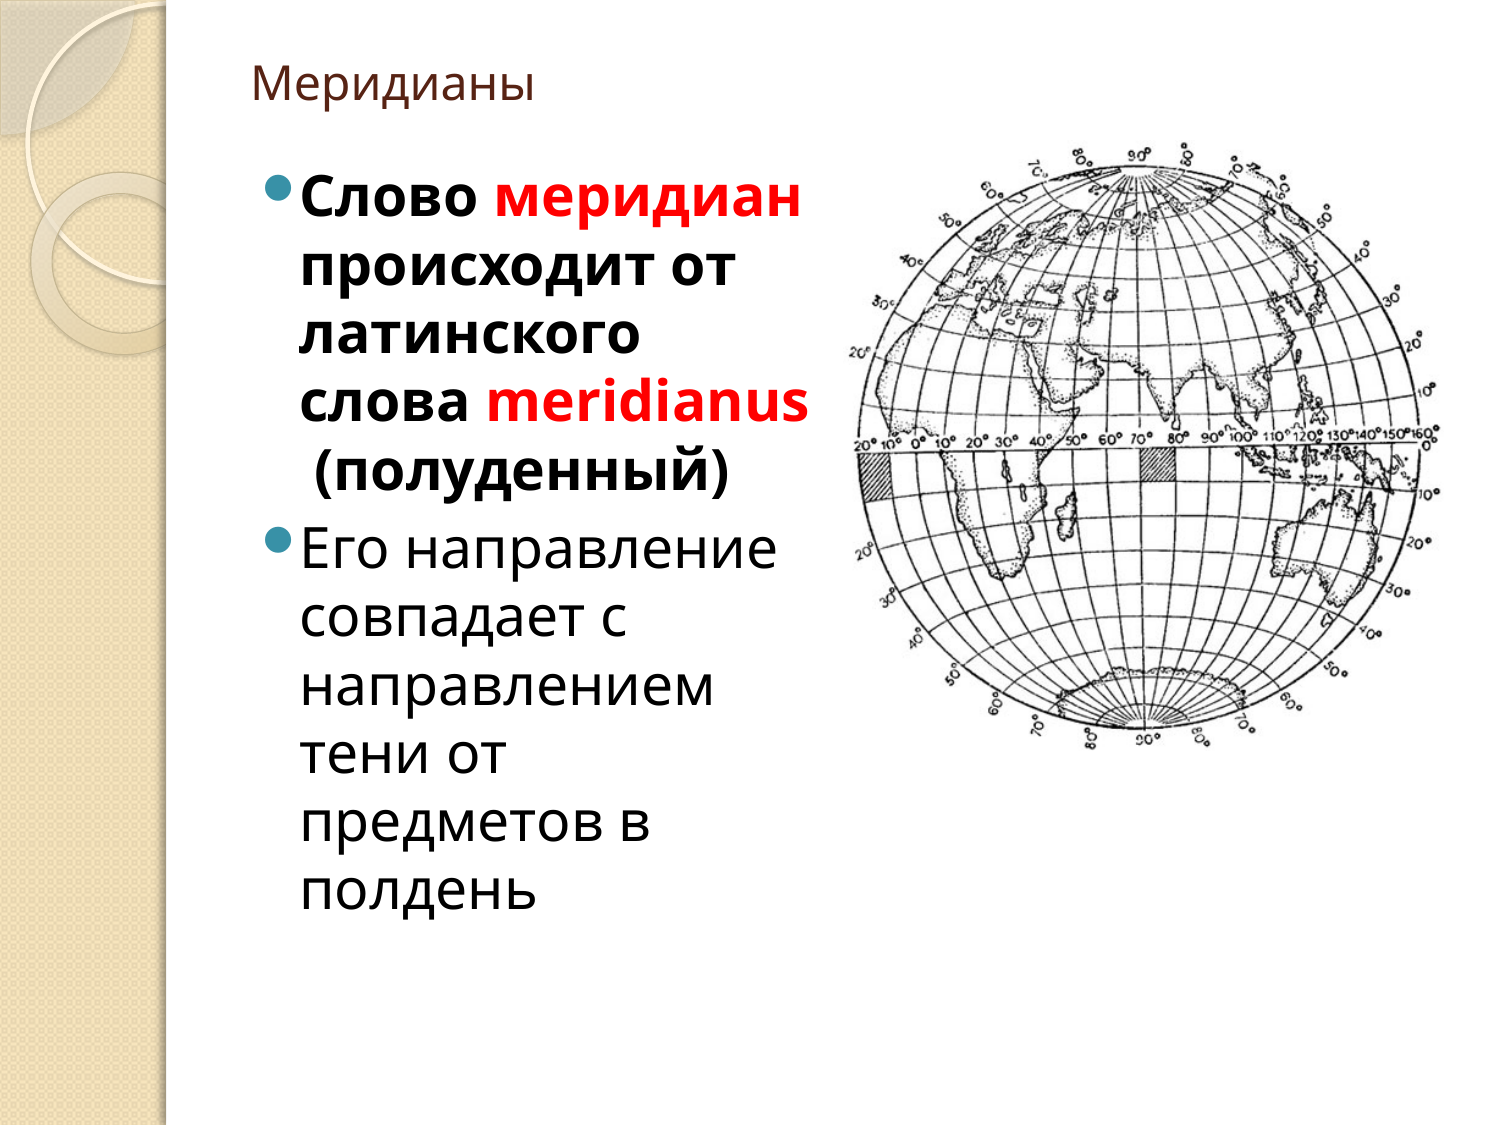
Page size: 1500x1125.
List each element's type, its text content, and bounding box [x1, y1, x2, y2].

list Слово меридиан происходит от латинского слова meridianus (полуденный) Его направление совпадает с направлением тени от предметов в полдень [235, 152, 836, 1015]
title Меридианы [235, 45, 821, 152]
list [843, 140, 1444, 751]
